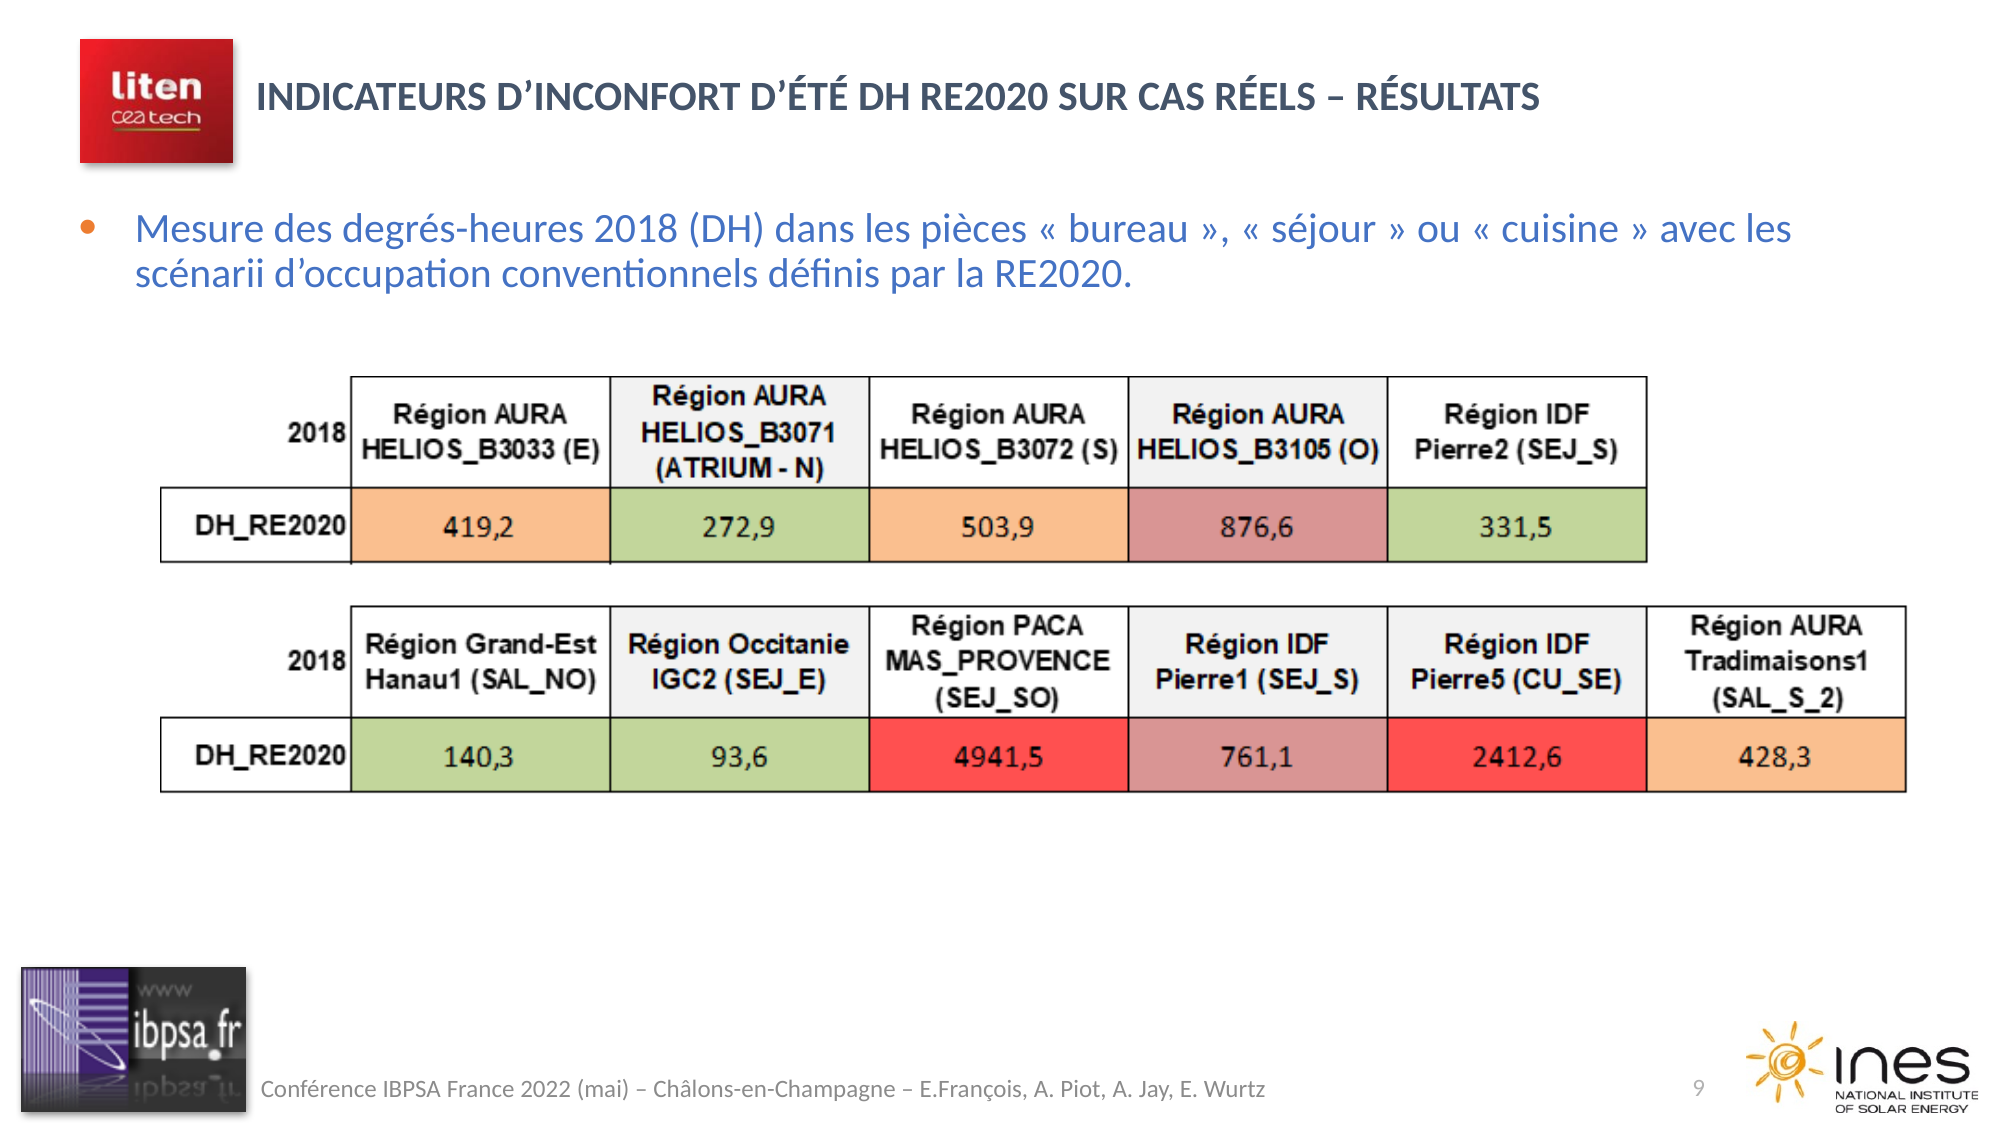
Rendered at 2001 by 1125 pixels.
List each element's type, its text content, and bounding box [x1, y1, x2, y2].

slide_number 9 [1324, 1056, 1720, 1117]
picture [21, 967, 246, 1112]
picture [1746, 1021, 1979, 1113]
list Mesure des degrés-heures 2018 (DH) dans les pièces « bureau », « séjour » ou « cuisine » avec les scénarii d’occupation conventionnels définis par la RE2020. [78, 206, 1922, 1012]
list Indicateurs d’inconfort d’été DH RE2020 sur cas réels – Résultats [255, 33, 1922, 161]
picture [160, 376, 1909, 795]
picture [80, 39, 233, 163]
